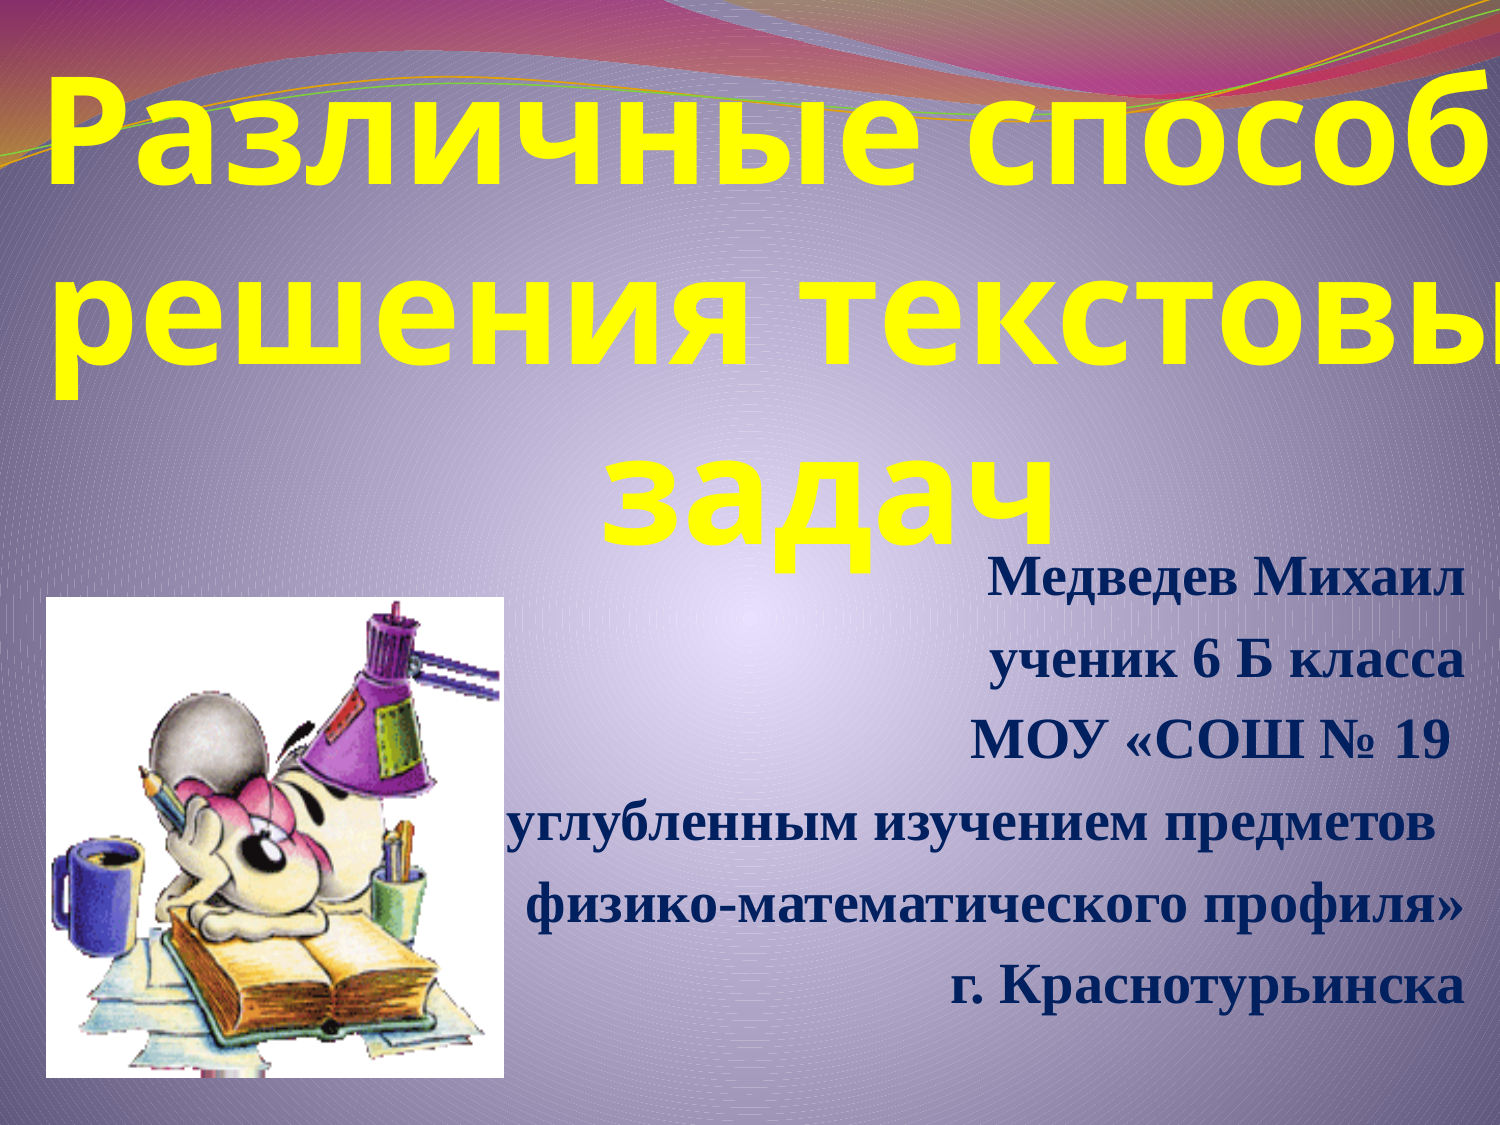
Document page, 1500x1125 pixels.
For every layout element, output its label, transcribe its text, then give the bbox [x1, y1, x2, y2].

text_box [87, 598, 512, 1090]
title Различные способы решения текстовых задач [0, 105, 1500, 575]
subtitle Медведев Михаил ученик 6 Б класса МОУ «СОШ № 19 с углубленным изучением предметов физико-математического профиля» г. Краснотурьинска [87, 529, 1477, 1090]
picture [46, 597, 505, 1079]
